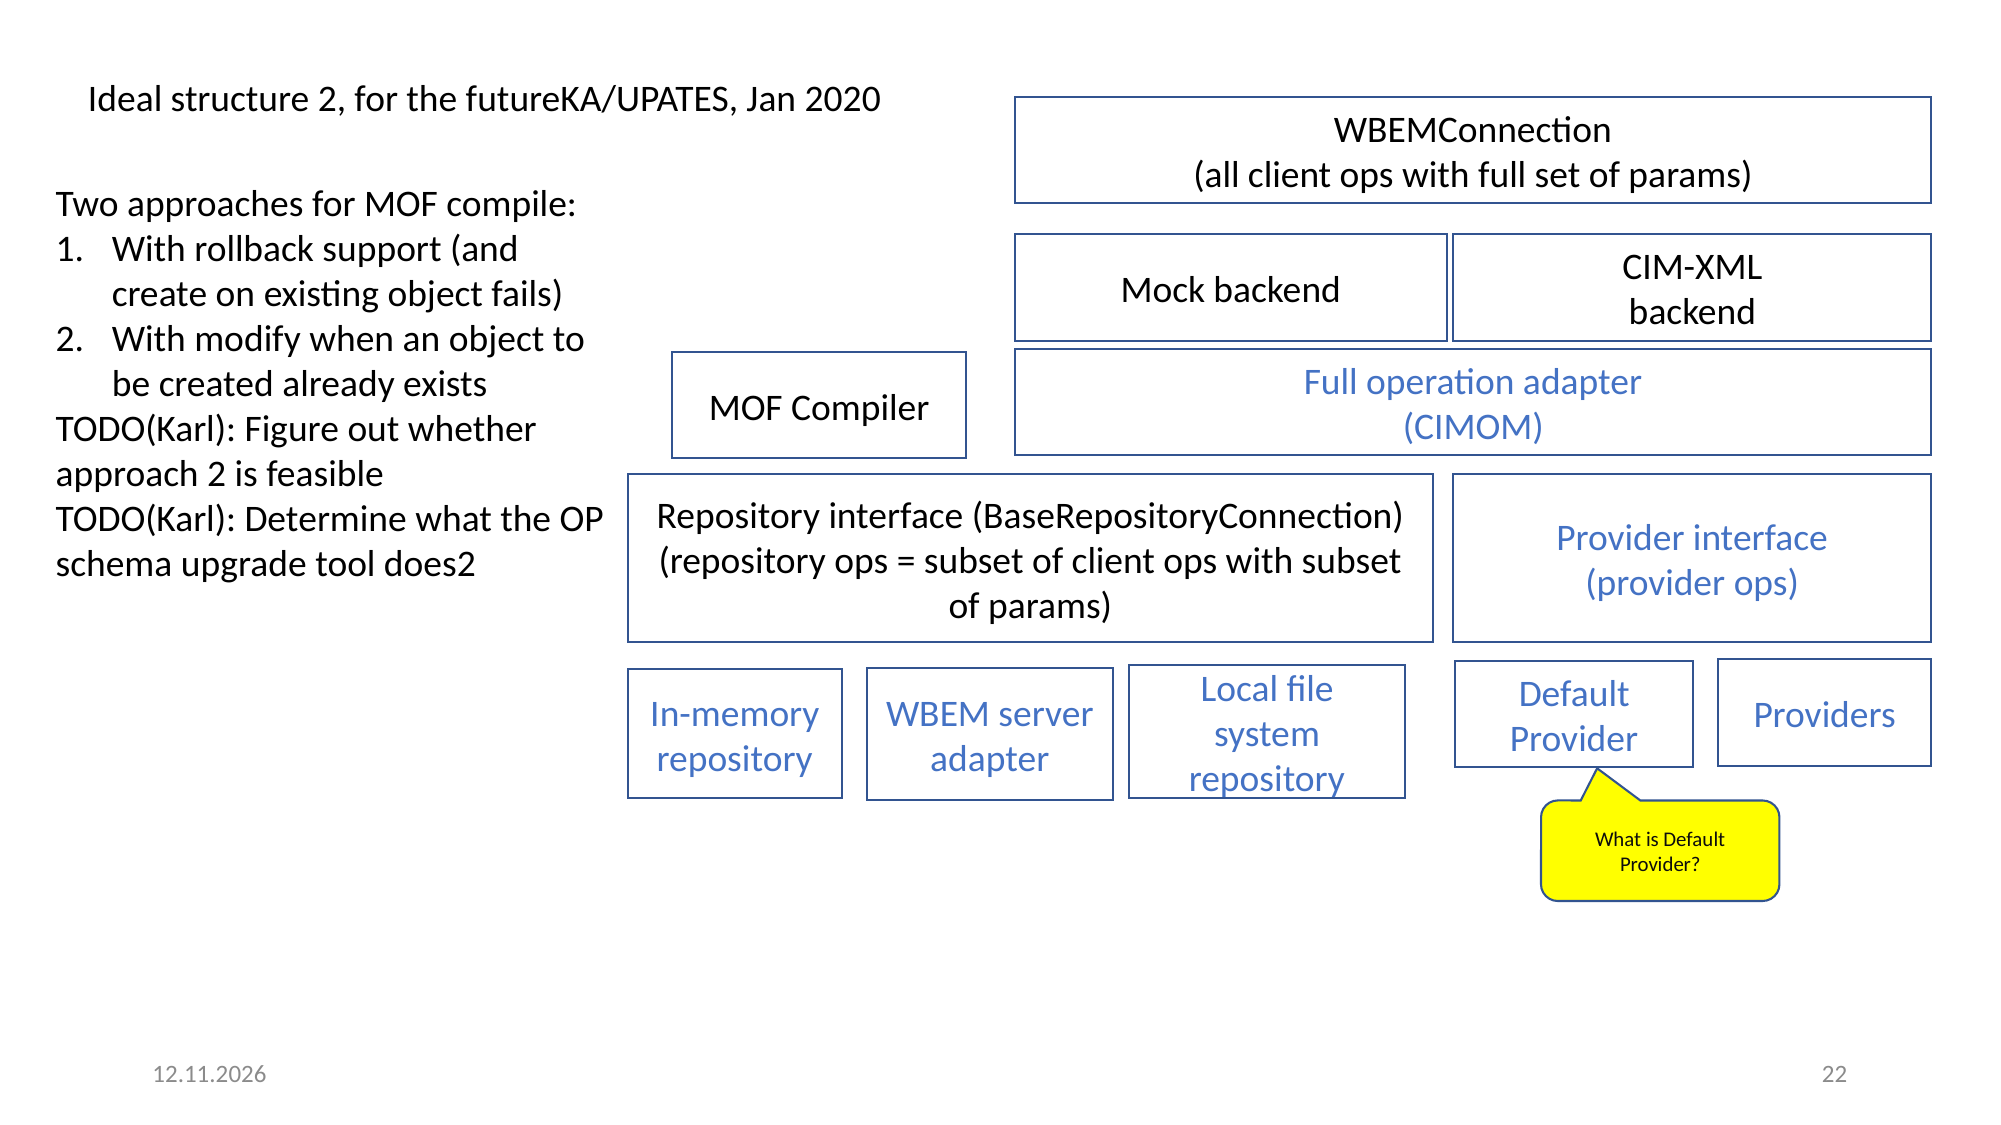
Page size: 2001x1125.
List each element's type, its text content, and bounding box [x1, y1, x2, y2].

text_box Mock backend [1014, 233, 1448, 342]
text_box Provider interface (provider ops) [1452, 473, 1932, 643]
slide_number 22 [1412, 1042, 1863, 1103]
text_box Repository interface (BaseRepositoryConnection) (repository ops = subset of client ops with subset of params) [627, 473, 1434, 643]
text_box Providers [1717, 658, 1932, 767]
text_box WBEMConnection (all client ops with full set of params) [1014, 96, 1932, 204]
text_box Default Provider [1454, 660, 1694, 768]
text_box What is Default Provider? [1539, 766, 1781, 903]
text_box Full operation adapter (CIMOM) [1014, 348, 1932, 456]
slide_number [137, 1042, 588, 1103]
text_box In-memory repository [627, 668, 843, 799]
text_box CIM-XML backend [1452, 233, 1932, 342]
text_box Ideal structure 2, for the futureKA/UPATES, Jan 2020 [73, 66, 897, 127]
text_box Two approaches for MOF compile: With rollback support (and create on existing object fails) With modify when an object to be created already exists TODO(Karl): Figure out whether approach 2 is feasible TODO(Karl): Determine what the OP schema upgrade tool does2 [40, 171, 638, 592]
text_box Local file system repository [1128, 664, 1406, 799]
text_box MOF Compiler [671, 351, 967, 459]
text_box WBEM server adapter [866, 667, 1114, 801]
